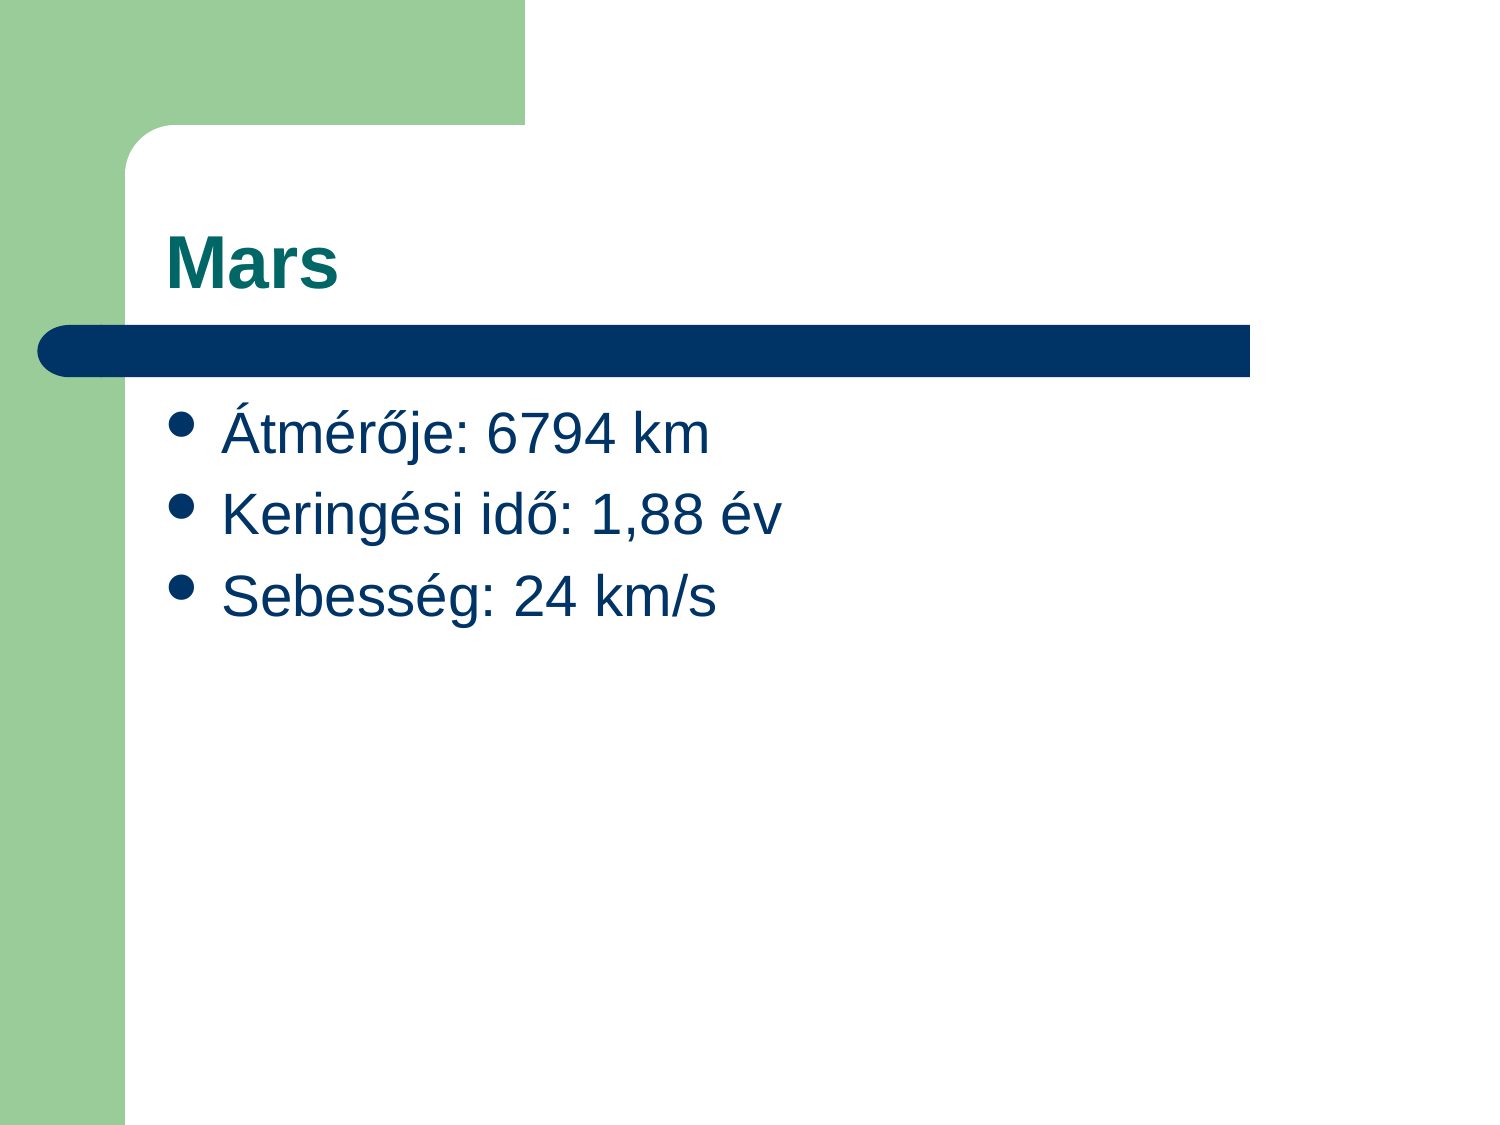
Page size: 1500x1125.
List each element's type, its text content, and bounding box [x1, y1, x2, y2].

title Mars [149, 124, 1463, 313]
list Átmérője: 6794 km Keringési idő: 1,88 év Sebesség: 24 km/s [149, 387, 1463, 1001]
